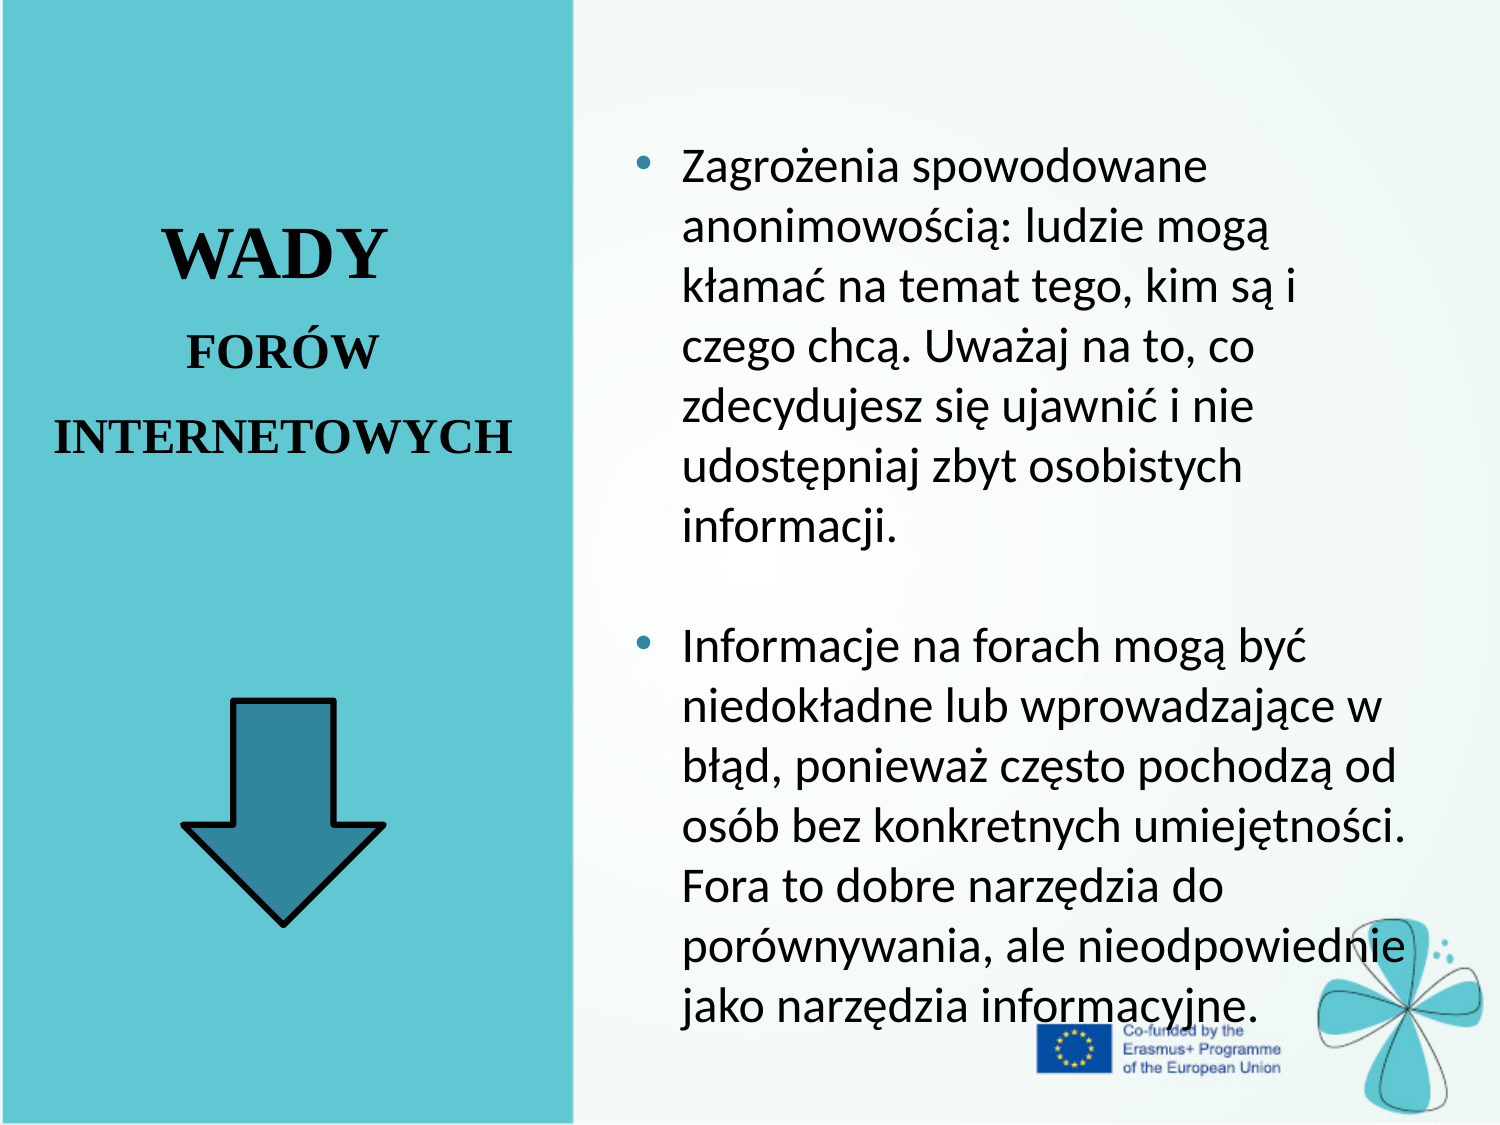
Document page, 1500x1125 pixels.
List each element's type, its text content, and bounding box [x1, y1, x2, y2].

text_box [181, 698, 386, 928]
picture [0, 0, 1500, 1125]
table_header Wady Forów Internetowych [11, 200, 556, 464]
text_box Zagrożenia spowodowane anonimowością: ludzie mogą kłamać na temat tego, kim są i czego chcą. Uważaj na to, co zdecydujesz się ujawnić i nie udostępniaj zbyt osobistych informacji. Informacje na forach mogą być niedokładne lub wprowadzające w błąd, ponieważ często pochodzą od osób bez konkretnych umiejętności. Fora to dobre narzędzia do porównywania, ale nieodpowiednie jako narzędzia informacyjne. [620, 125, 1436, 1100]
